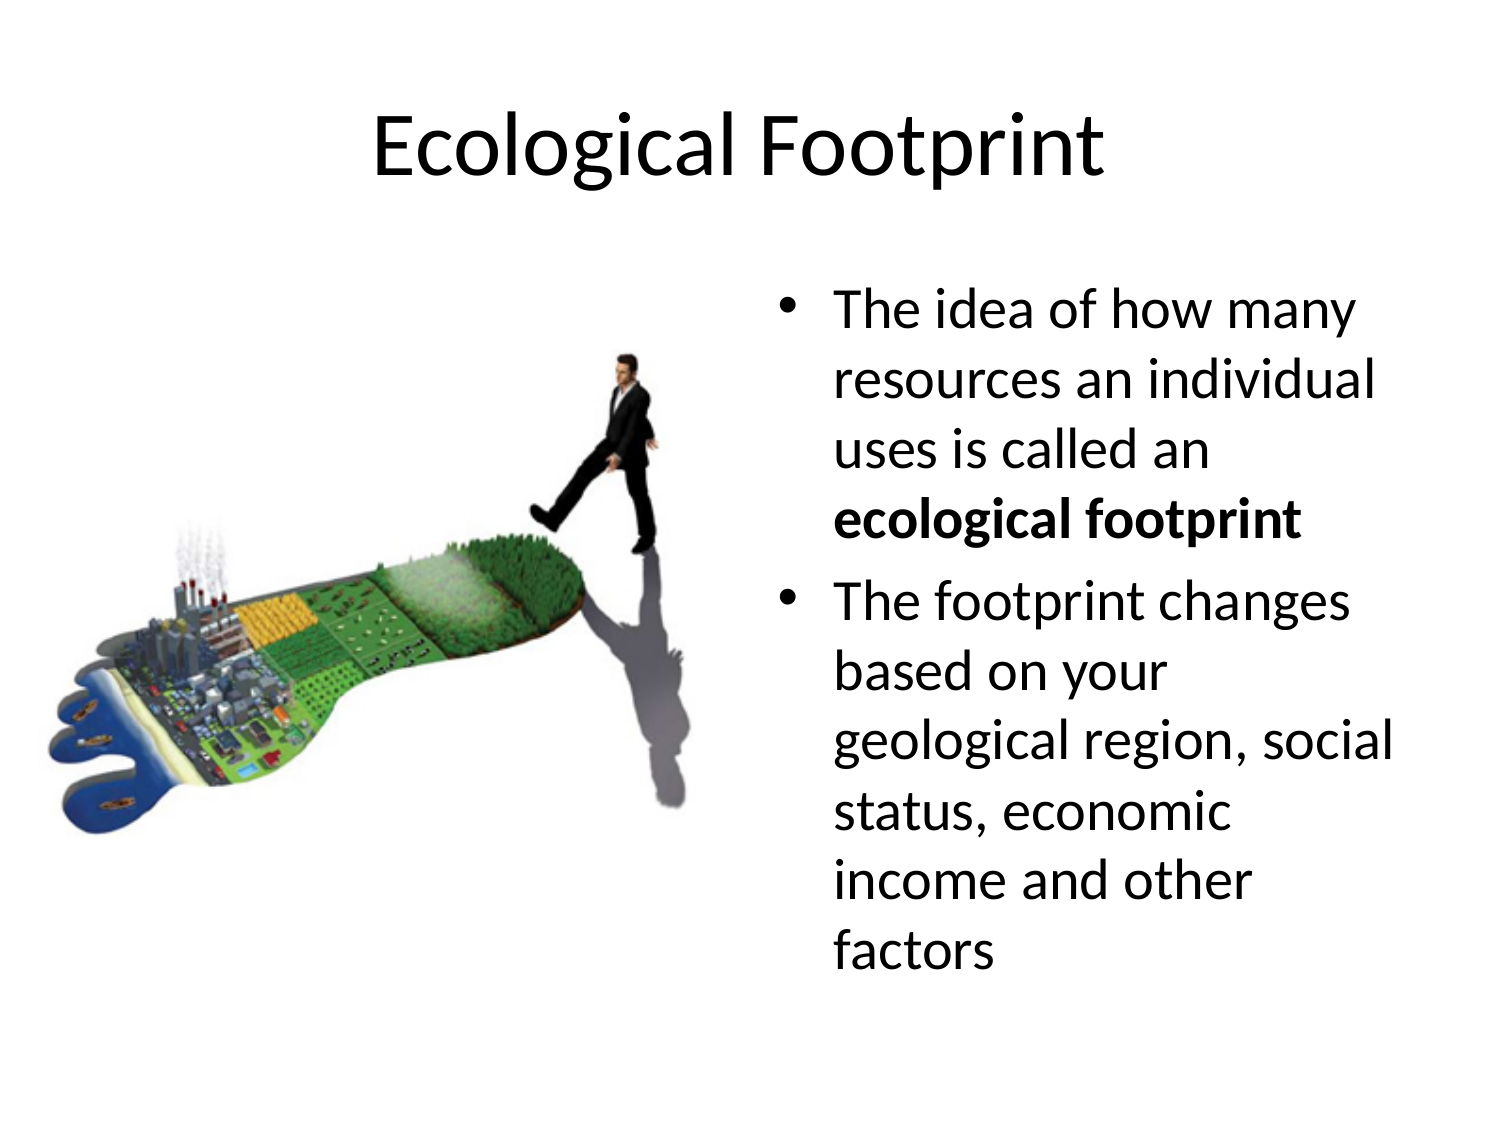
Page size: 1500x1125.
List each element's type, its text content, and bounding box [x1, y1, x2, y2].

list The idea of how many resources an individual uses is called an ecological footprint The footprint changes based on your geological region, social status, economic income and other factors [762, 262, 1425, 1005]
picture [37, 349, 697, 838]
title Ecological Footprint [75, 45, 1425, 233]
